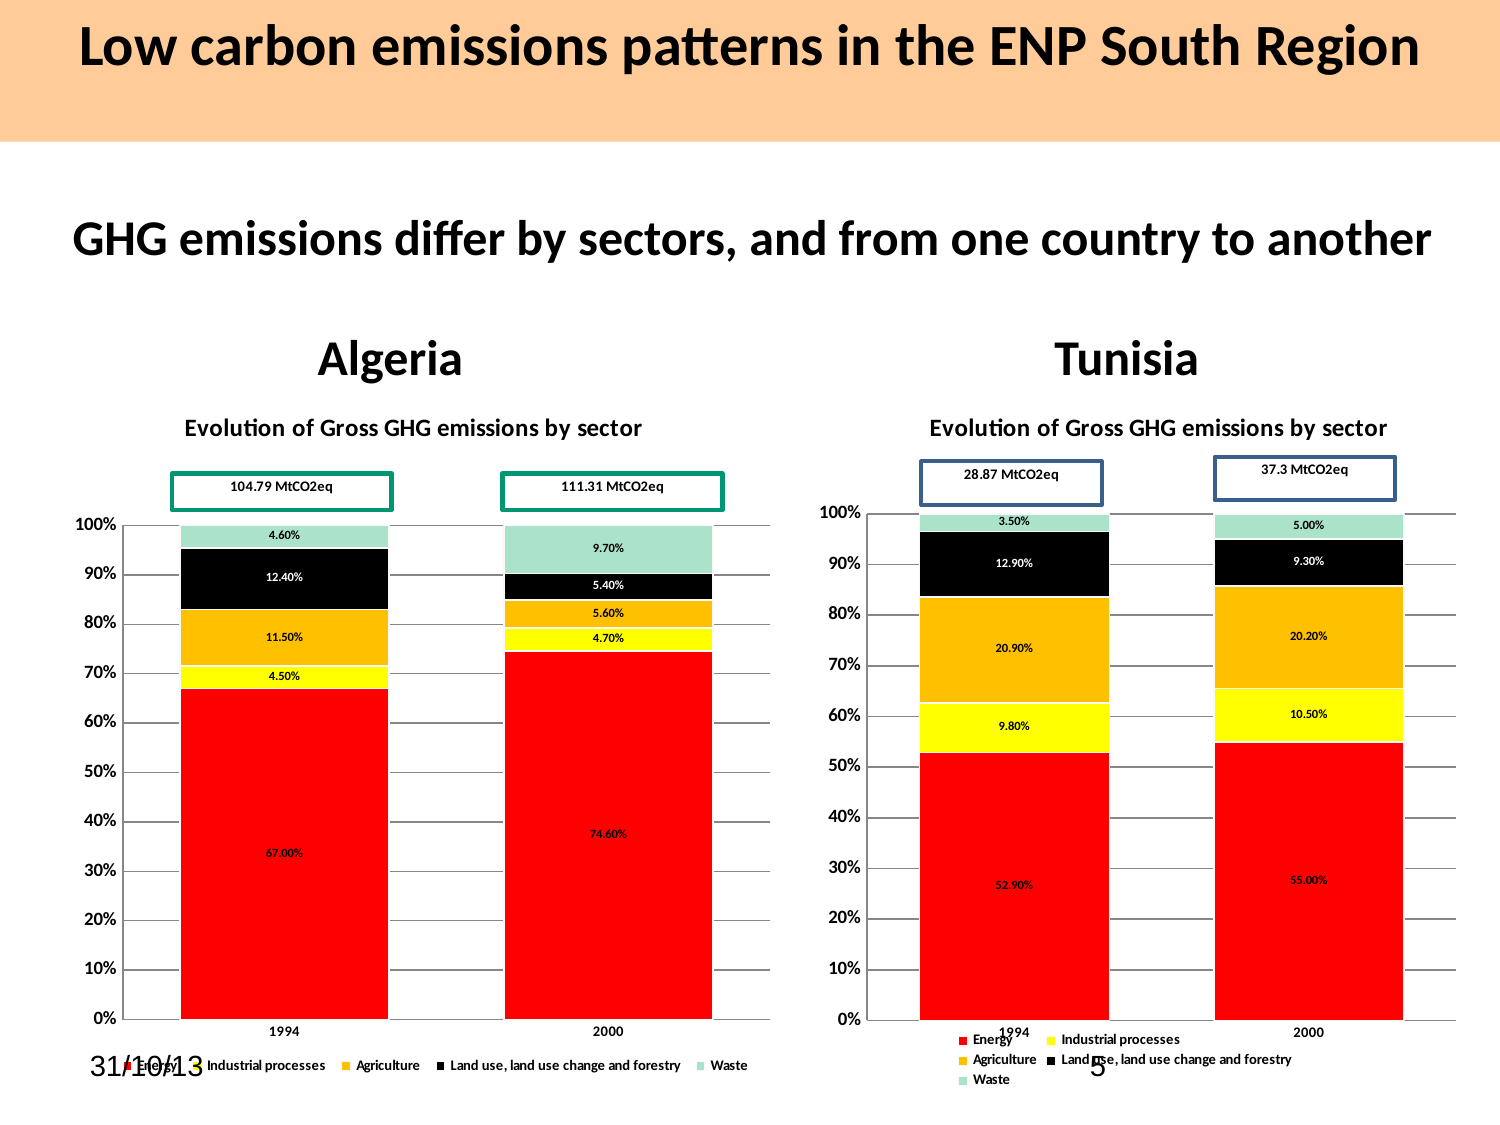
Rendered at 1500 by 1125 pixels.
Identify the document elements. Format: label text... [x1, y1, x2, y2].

chart [29, 408, 1500, 1095]
text_box GHG emissions differ by sectors, and from one country to another Algeria Tunisia [5, 137, 1500, 327]
text_box Low carbon emissions patterns in the ENP South Region [0, 0, 1500, 142]
